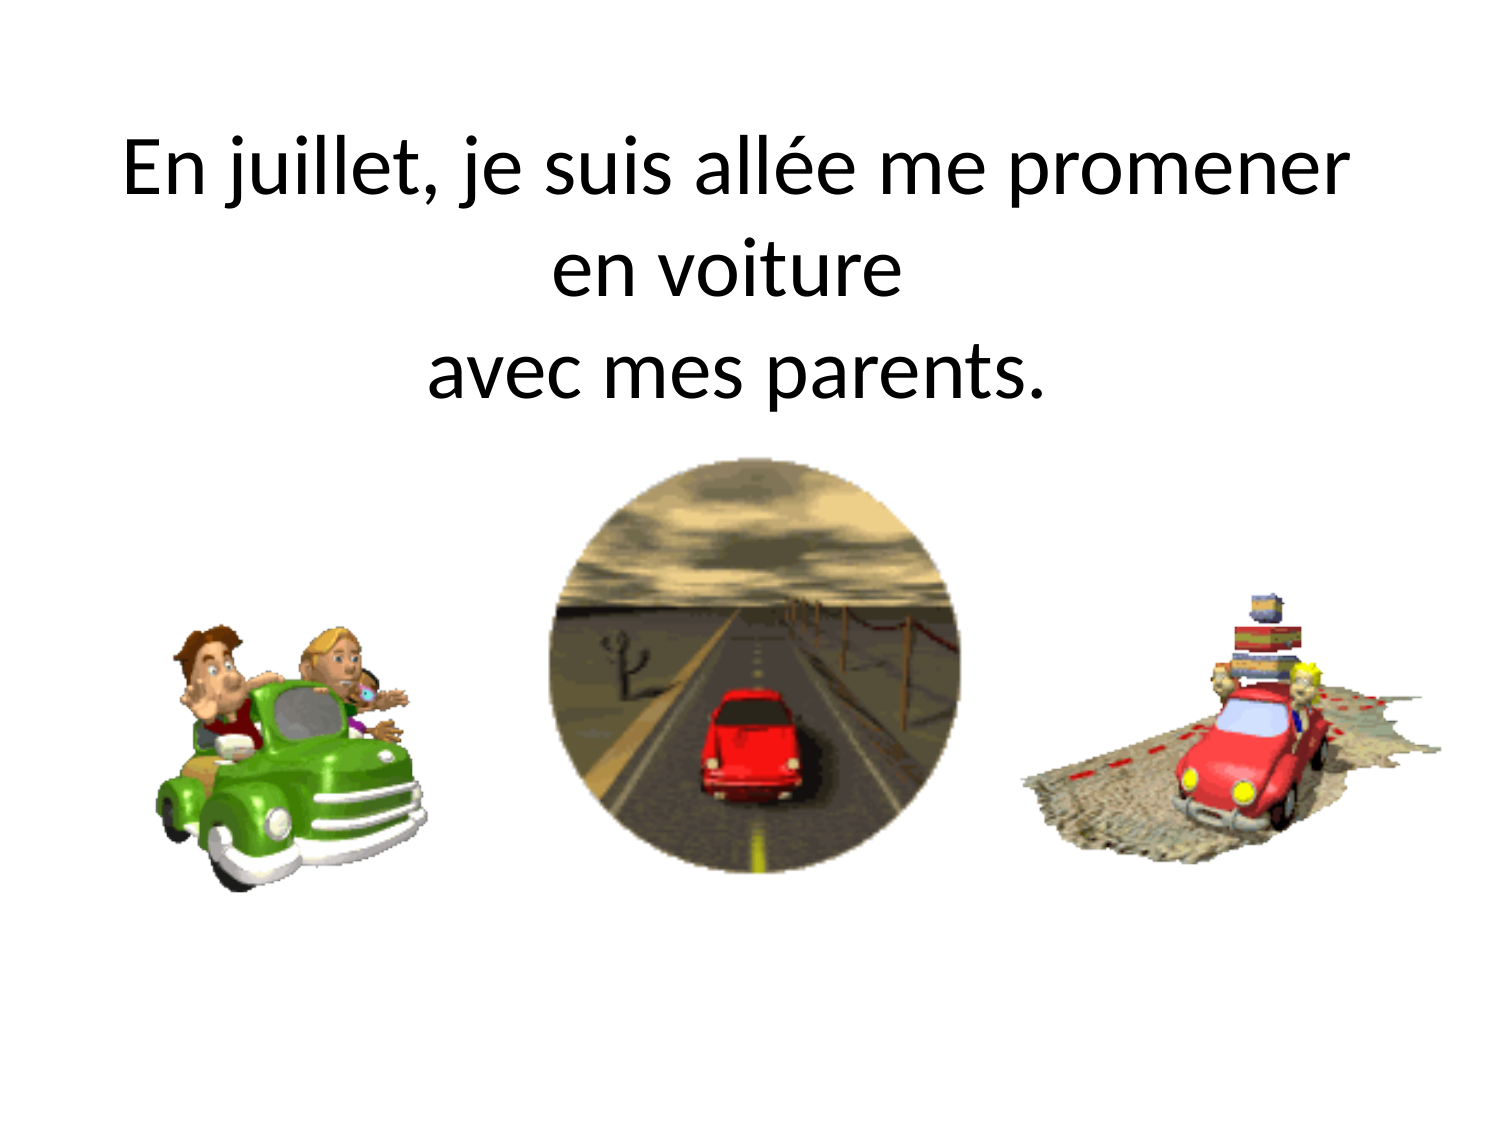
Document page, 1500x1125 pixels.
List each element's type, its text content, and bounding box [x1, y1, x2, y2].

title En juillet, je suis allée me promener en voiture avec mes parents. [87, 99, 1388, 425]
picture [112, 587, 456, 902]
picture [999, 562, 1500, 876]
picture [537, 449, 976, 888]
